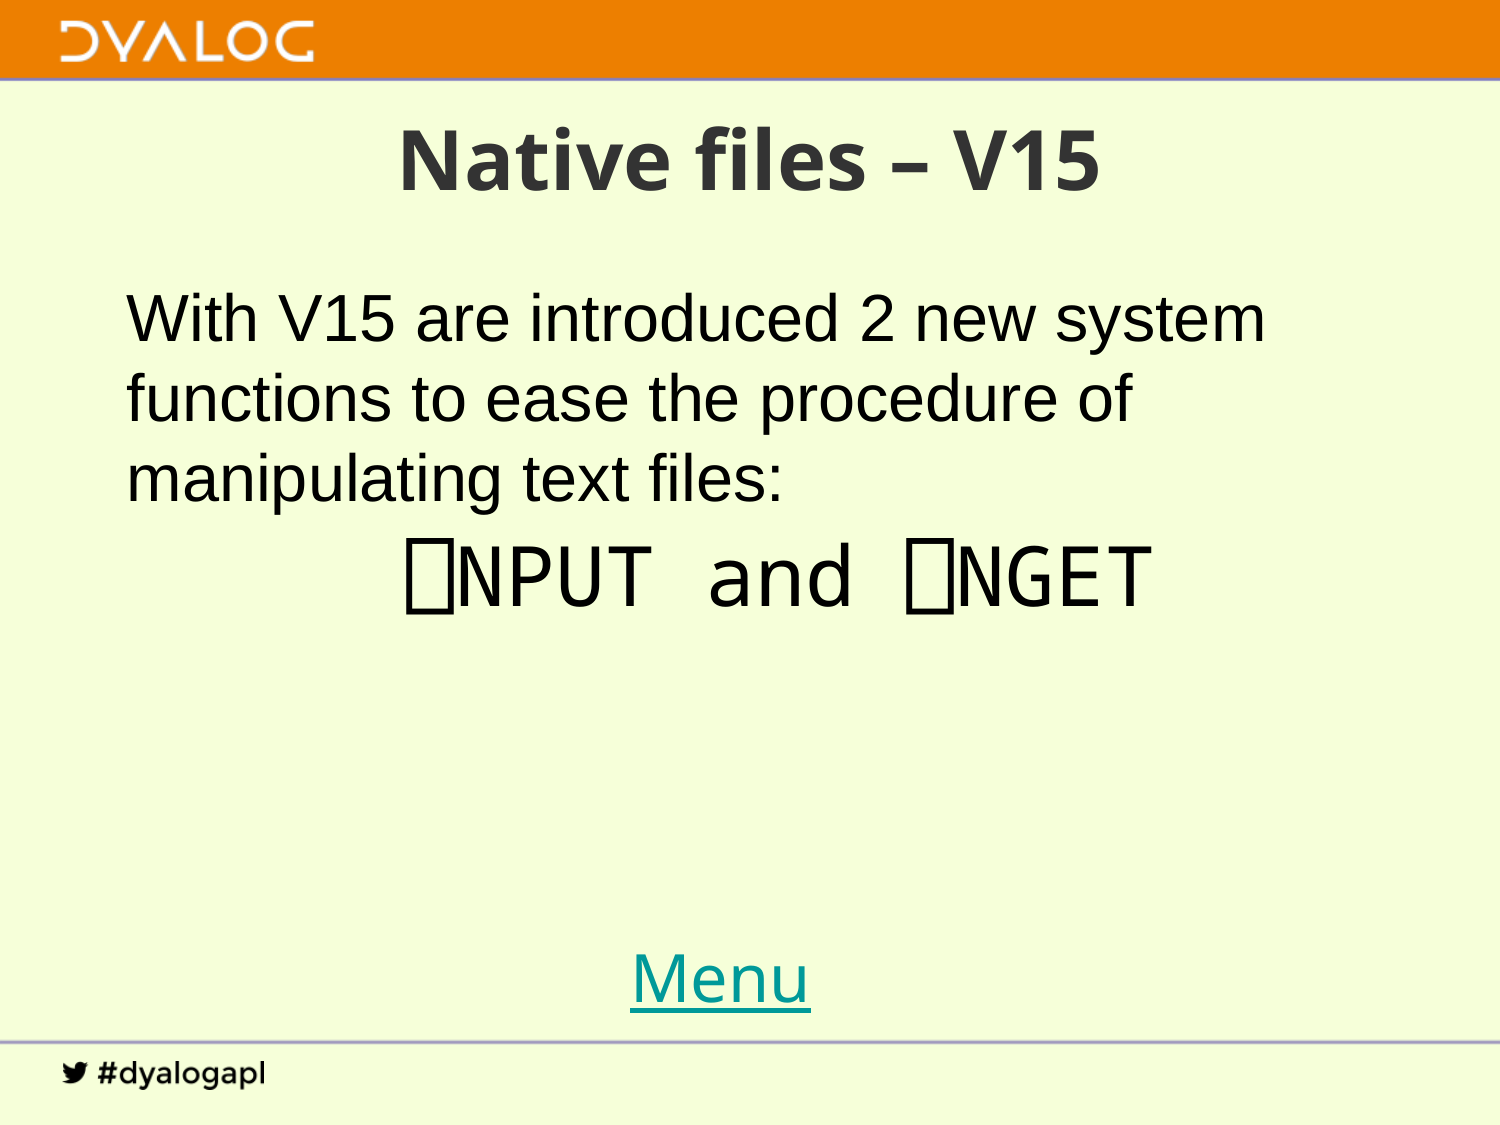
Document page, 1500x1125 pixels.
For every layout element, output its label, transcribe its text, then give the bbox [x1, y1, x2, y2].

picture [0, 0, 1500, 1125]
subtitle With V15 are introduced 2 new system functions to ease the procedure of manipulating text files: ⎕NPUT and ⎕NGET [112, 267, 1424, 976]
title Native files – V15 [112, 99, 1388, 268]
text_box Menu [608, 928, 833, 1035]
